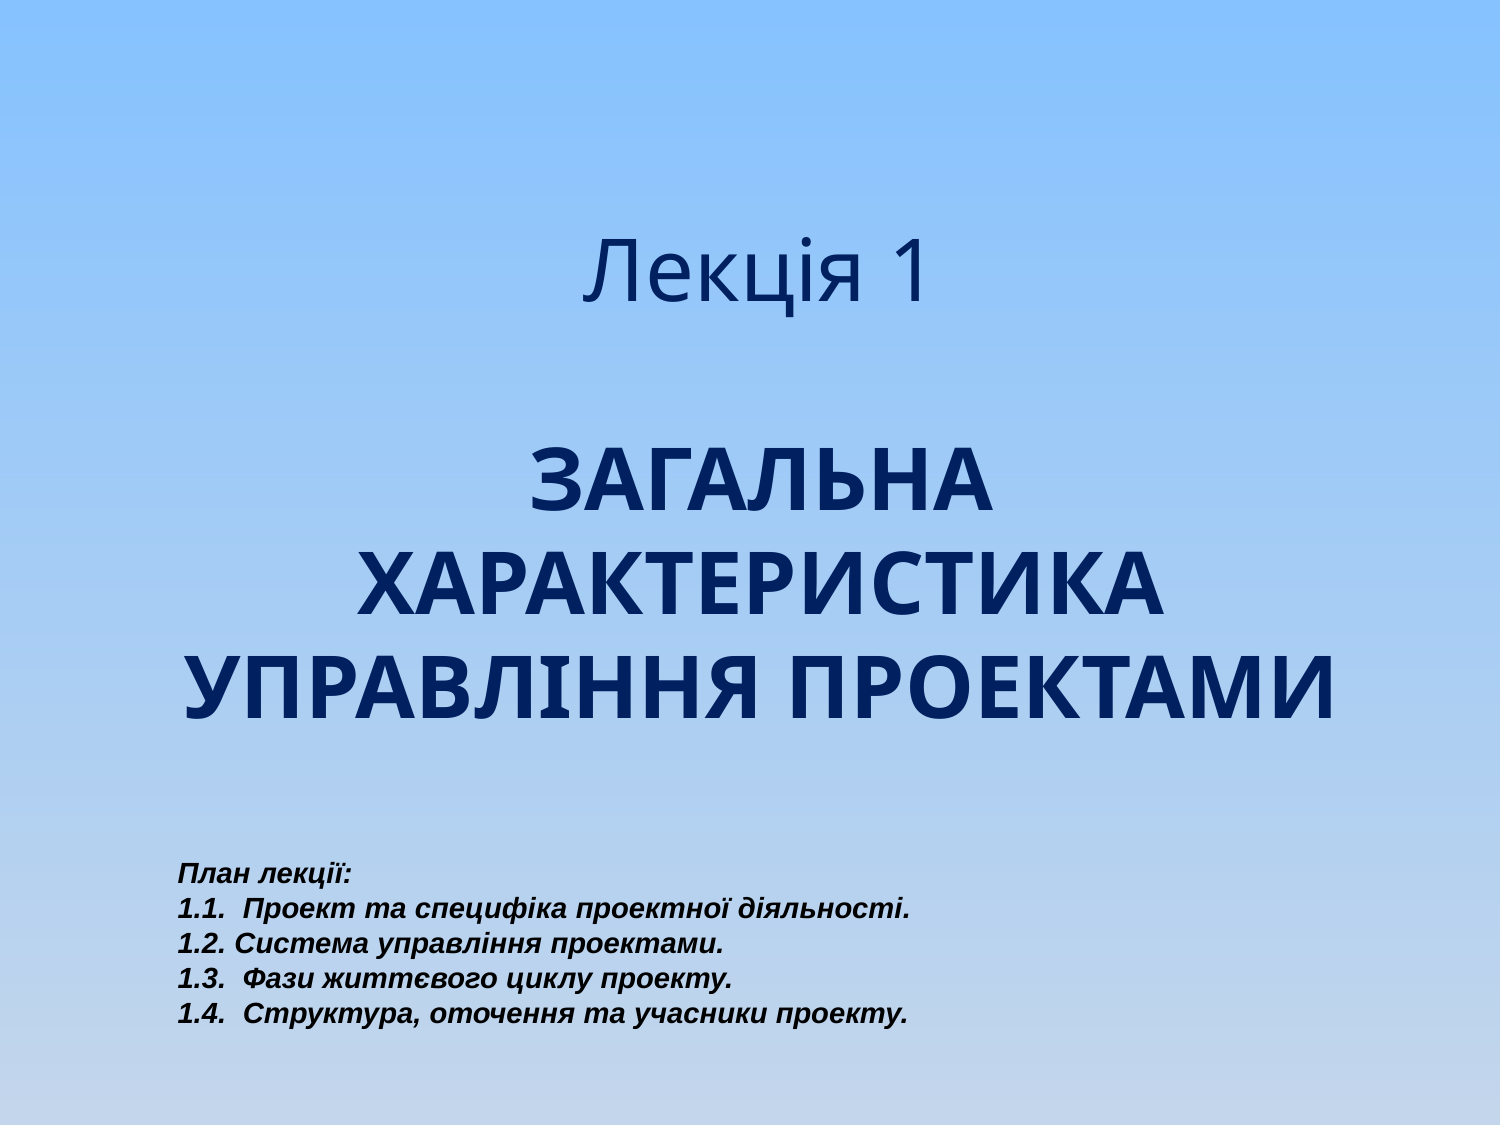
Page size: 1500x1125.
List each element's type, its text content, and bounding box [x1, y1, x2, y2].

text_box План лекції: 1.1. Проект та специфіка проектної діяльності. 1.2. Система управління проектами. 1.3. Фази життєвого циклу проекту. 1.4. Структура, оточення та учасники проекту. [88, 847, 1388, 1037]
title Лекція 1 ЗАГАЛЬНА ХАРАКТЕРИСТИКА УПРАВЛІННЯ ПРОЕКТАМИ [123, 90, 1399, 744]
